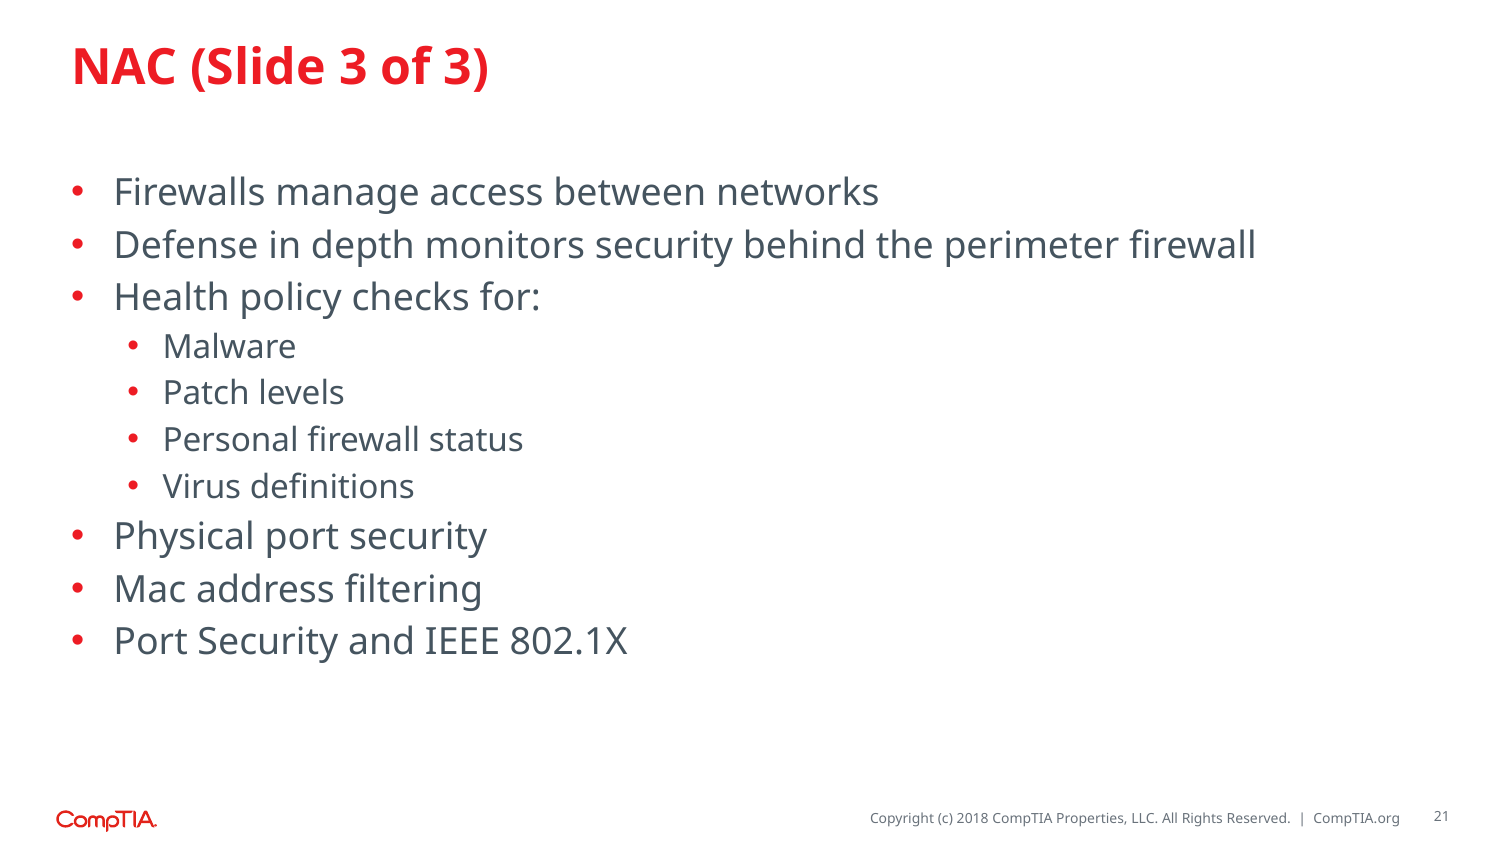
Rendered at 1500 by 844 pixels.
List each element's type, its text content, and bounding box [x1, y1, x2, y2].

slide_number 21 [1407, 800, 1450, 835]
list Firewalls manage access between networks Defense in depth monitors security behind the perimeter firewall Health policy checks for: Malware Patch levels Personal firewall status Virus definitions Physical port security Mac address filtering Port Security and IEEE 802.1X [56, 160, 1444, 746]
title NAC (Slide 3 of 3) [56, 12, 1444, 117]
